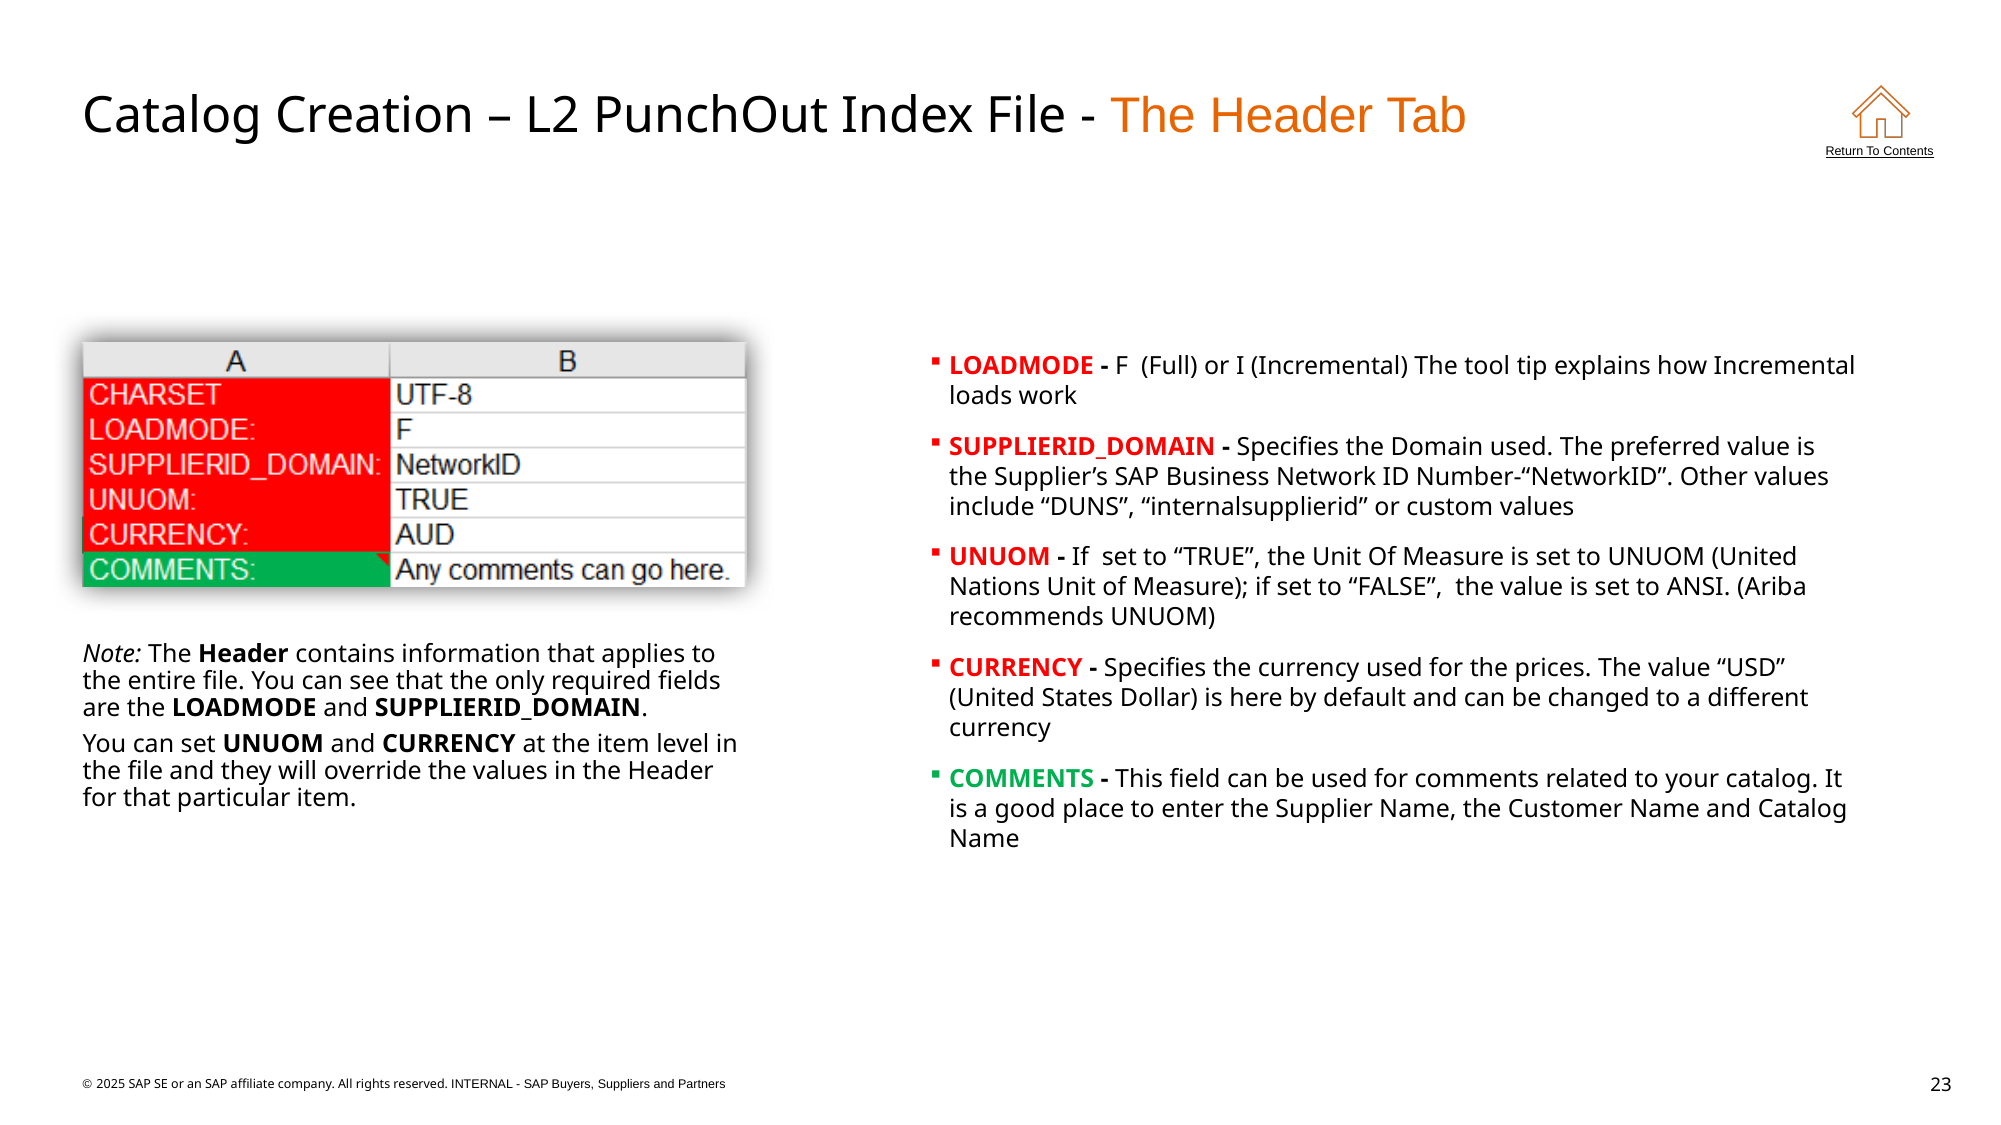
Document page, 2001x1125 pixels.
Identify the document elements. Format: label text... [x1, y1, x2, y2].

picture [1847, 76, 1915, 145]
text_box Note: The Header contains information that applies to the entire file. You can see that the only required fields are the LOADMODE and SUPPLIERID_DOMAIN. You can set UNUOM and CURRENCY at the item level in the file and they will override the values in the Header for that particular item. [82, 640, 747, 884]
title Catalog Creation – L2 PunchOut Index File - The Header Tab [82, 82, 1810, 144]
text_box LOADMODE - F (Full) or I (Incremental) The tool tip explains how Incremental loads work SUPPLIERID_DOMAIN - Specifies the Domain used. The preferred value is the Supplier’s SAP Business Network ID Number-“NetworkID”. Other values include “DUNS”, “internalsupplierid” or custom values UNUOM - If set to “TRUE”, the Unit Of Measure is set to UNUOM (United Nations Unit of Measure); if set to “FALSE”, the value is set to ANSI. (Ariba recommends UNUOM) CURRENCY - Specifies the currency used for the prices. The value “USD” (United States Dollar) is here by default and can be changed to a different currency COMMENTS - This field can be used for comments related to your catalog. It is a good place to enter the Supplier Name, the Customer Name and Catalog Name [915, 342, 1876, 860]
picture [82, 341, 748, 587]
